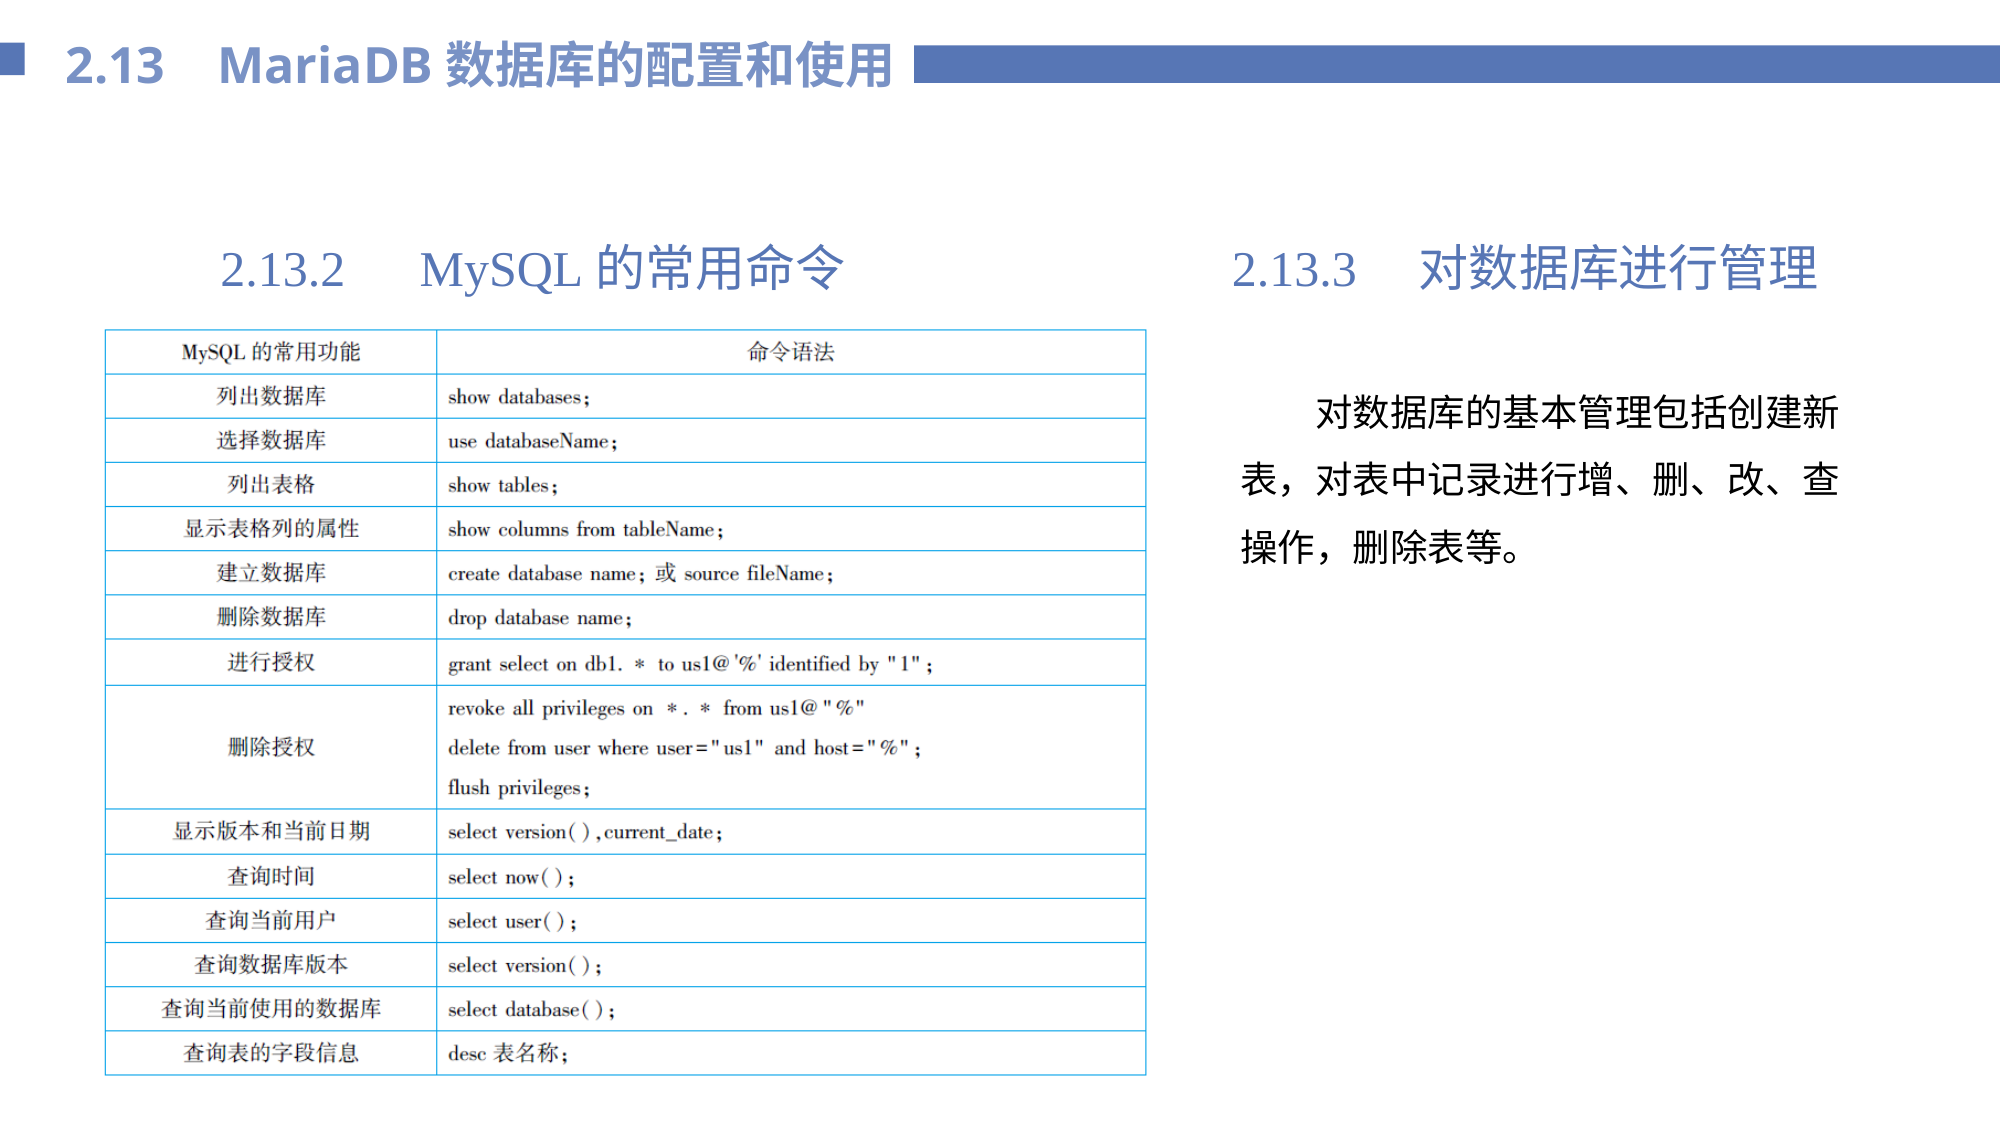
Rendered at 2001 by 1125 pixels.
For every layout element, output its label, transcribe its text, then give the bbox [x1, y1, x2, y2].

text_box 2.13 MariaDB数据库的配置和使用 [65, 33, 896, 94]
text_box [913, 44, 2000, 84]
text_box [0, 41, 26, 76]
text_box 对数据库的基本管理包括创建新表，对表中记录进行增、删、改、查操作，删除表等。 [1240, 366, 1865, 637]
picture [96, 325, 1152, 1080]
text_box 2.13.3 对数据库进行管理 [1217, 229, 1888, 304]
text_box 2.13.2 MySQL的常用命令 [205, 229, 1121, 304]
